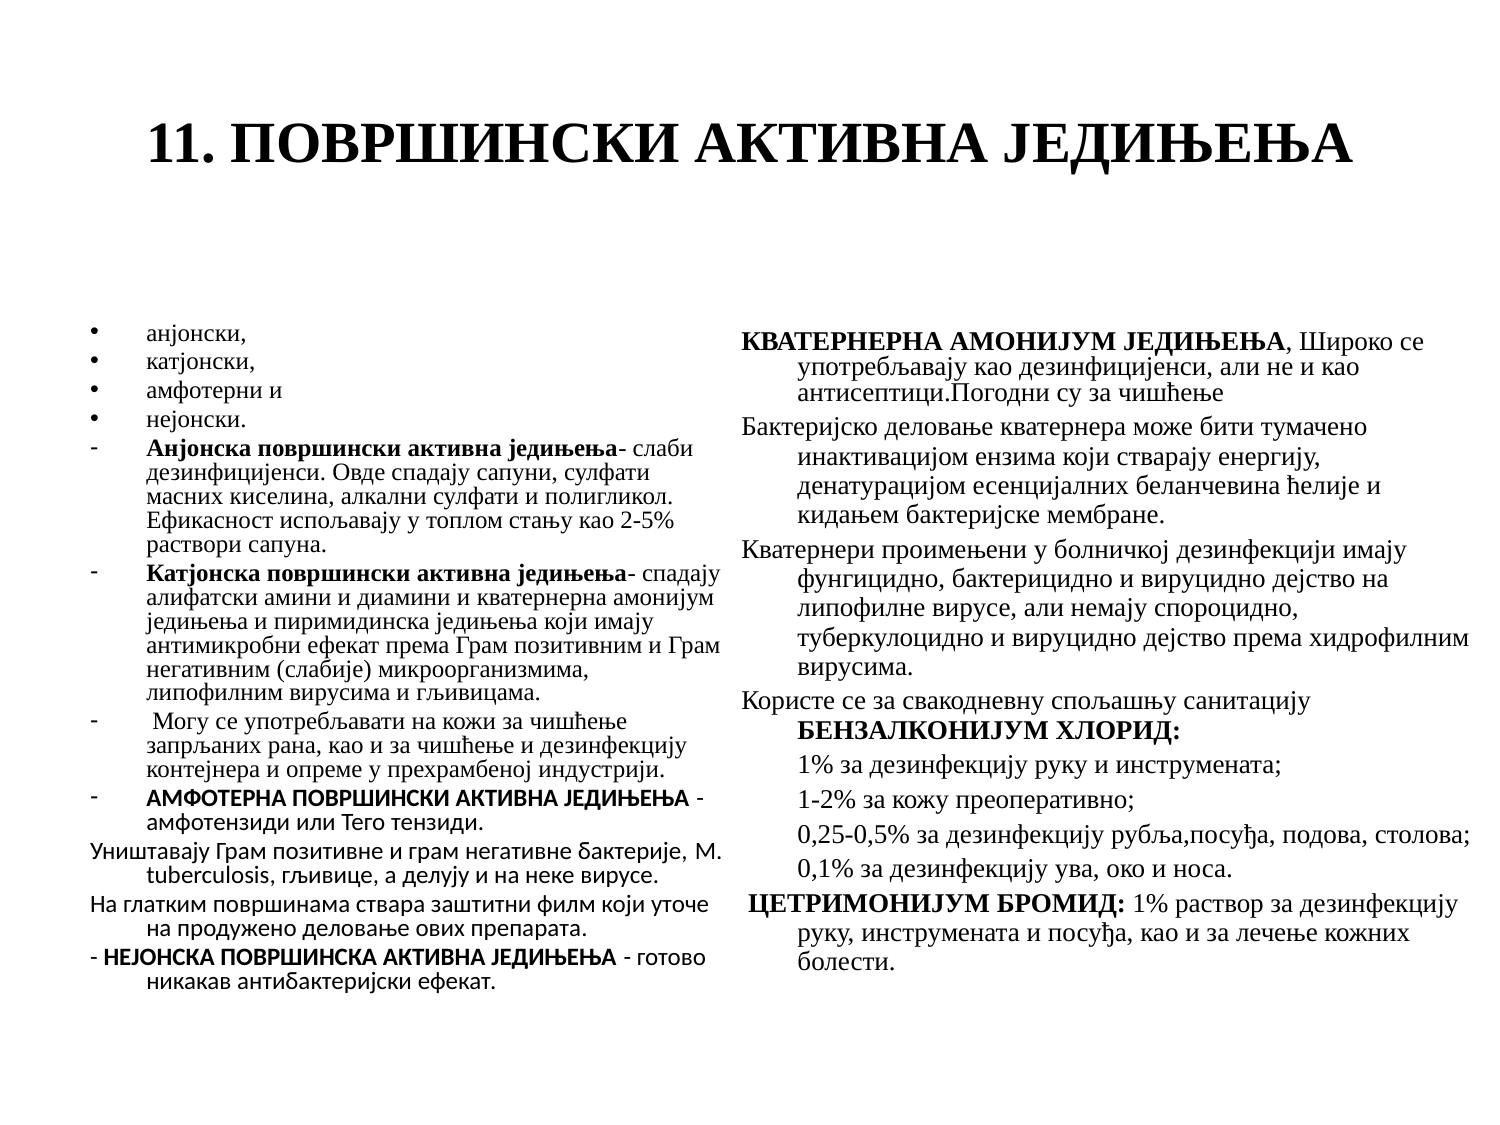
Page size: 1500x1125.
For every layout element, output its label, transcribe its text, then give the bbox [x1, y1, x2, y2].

title 11. ПОВРШИНСКИ АКТИВНА ЈЕДИЊЕЊА [75, 45, 1425, 233]
list КВАТЕРНЕРНА АМОНИЈУМ ЈЕДИЊЕЊА, Широко се употребљавају као дезинфицијенси, али не и као антисептици.Погодни су за чишћење Бактеријско деловање кватернера може бити тумачено инактивацијом ензима који стварају енергију, денатурацијом есенцијалних беланчевина ћелије и кидањем бактеријске мембране. Кватернери проимењени у болничкој дезинфекцији имају фунгицидно, бактерицидно и вируцидно дејство на липофилне вирусе, али немају спороцидно, туберкулоцидно и вируцидно дејство према хидрофилним вирусима. Користе се за свакодневну спољашњу санитацију БЕНЗАЛКОНИЈУМ ХЛОРИД: 1% за дезинфекцију руку и инструмената; 1-2% за кожу преоперативно; 0,25-0,5% за дезинфекцију рубља,посуђа, подова, столова; 0,1% за дезинфекцију ува, око и носа. ЦЕТРИМОНИЈУМ БРОМИД: 1% раствор за дезинфекцију руку, инструмената и посуђа, као и за лечење кожних болести. [726, 321, 1500, 1125]
list анјонски, катјонски, амфотерни и нејонски. Анјонска површински активна једињења- слаби дезинфицијенси. Овде спадају сапуни, сулфати масних киселина, алкални сулфати и полигликол. Ефикасност испољавају у топлом стању као 2-5% раствори сапуна. Катјонска површински активна једињења- спадају алифатски амини и диамини и кватернерна амонијум једињења и пиримидинска једињења који имају антимикробни ефекат према Грам позитивним и Грам негативним (слабије) микроорганизмима, липофилним вирусима и гљивицама. Могу се употребљавати на кожи за чишћење запрљаних рана, као и за чишћење и дезинфекцију контејнера и опреме у прехрамбеној индустрији. АМФОТЕРНА ПОВРШИНСКИ АКТИВНА ЈЕДИЊЕЊА -амфотензиди или Тего тензиди. Уништавају Грам позитивне и грам негативне бактерије, M. tuberculosis, гљивице, а делују и на неке вирусе. На глатким површинама ствара заштитни филм који уточе на продужено деловање ових препарата. - НЕЈОНСКА ПОВРШИНСКА АКТИВНА ЈЕДИЊЕЊА - готово никакав антибактеријски ефекат. [75, 314, 738, 1118]
